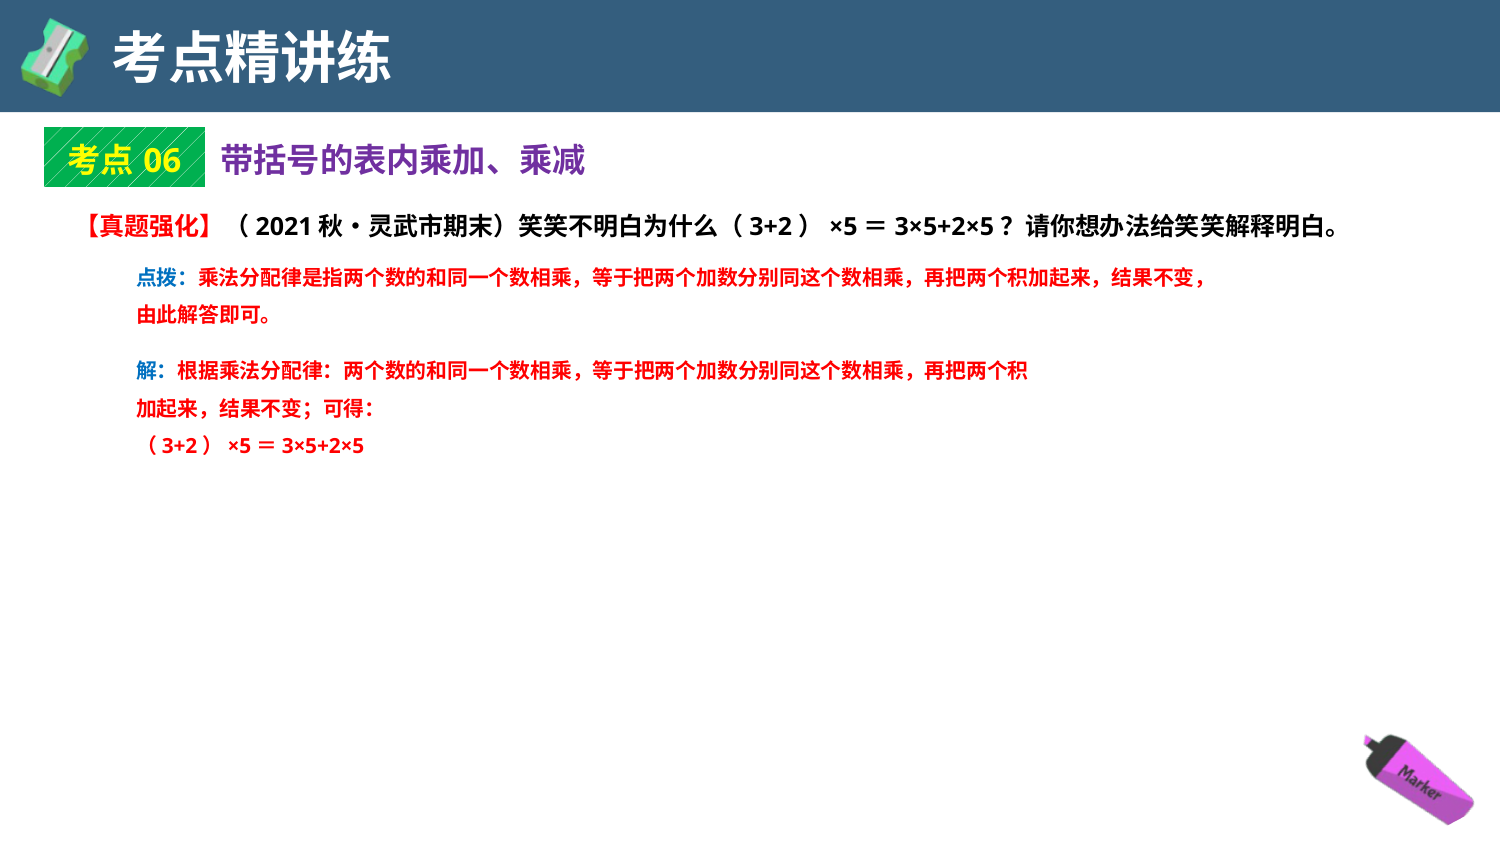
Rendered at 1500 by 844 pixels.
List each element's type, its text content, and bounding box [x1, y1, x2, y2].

text_box [0, 0, 1500, 113]
text_box 解：根据乘法分配律：两个数的和同一个数相乘，等于把两个加数分别同这个数相乘，再把两个积加起来，结果不变；可得： （3+2）×5＝3×5+2×5 [121, 338, 1053, 466]
table_header 考点06 [44, 127, 205, 187]
table_header 带括号的表内乘加、乘减 [206, 127, 738, 187]
picture [14, 17, 100, 103]
text_box 【真题强化】（2021秋•灵武市期末）笑笑不明白为什么（3+2）×5＝3×5+2×5？请你想办法给笑笑解释明白。 [59, 188, 1453, 354]
text_box 点拨：乘法分配律是指两个数的和同一个数相乘，等于把两个加数分别同这个数相乘，再把两个积加起来，结果不变，由此解答即可。 [121, 244, 1237, 309]
text_box 考点精讲练 [106, 9, 416, 104]
picture [1344, 700, 1479, 844]
